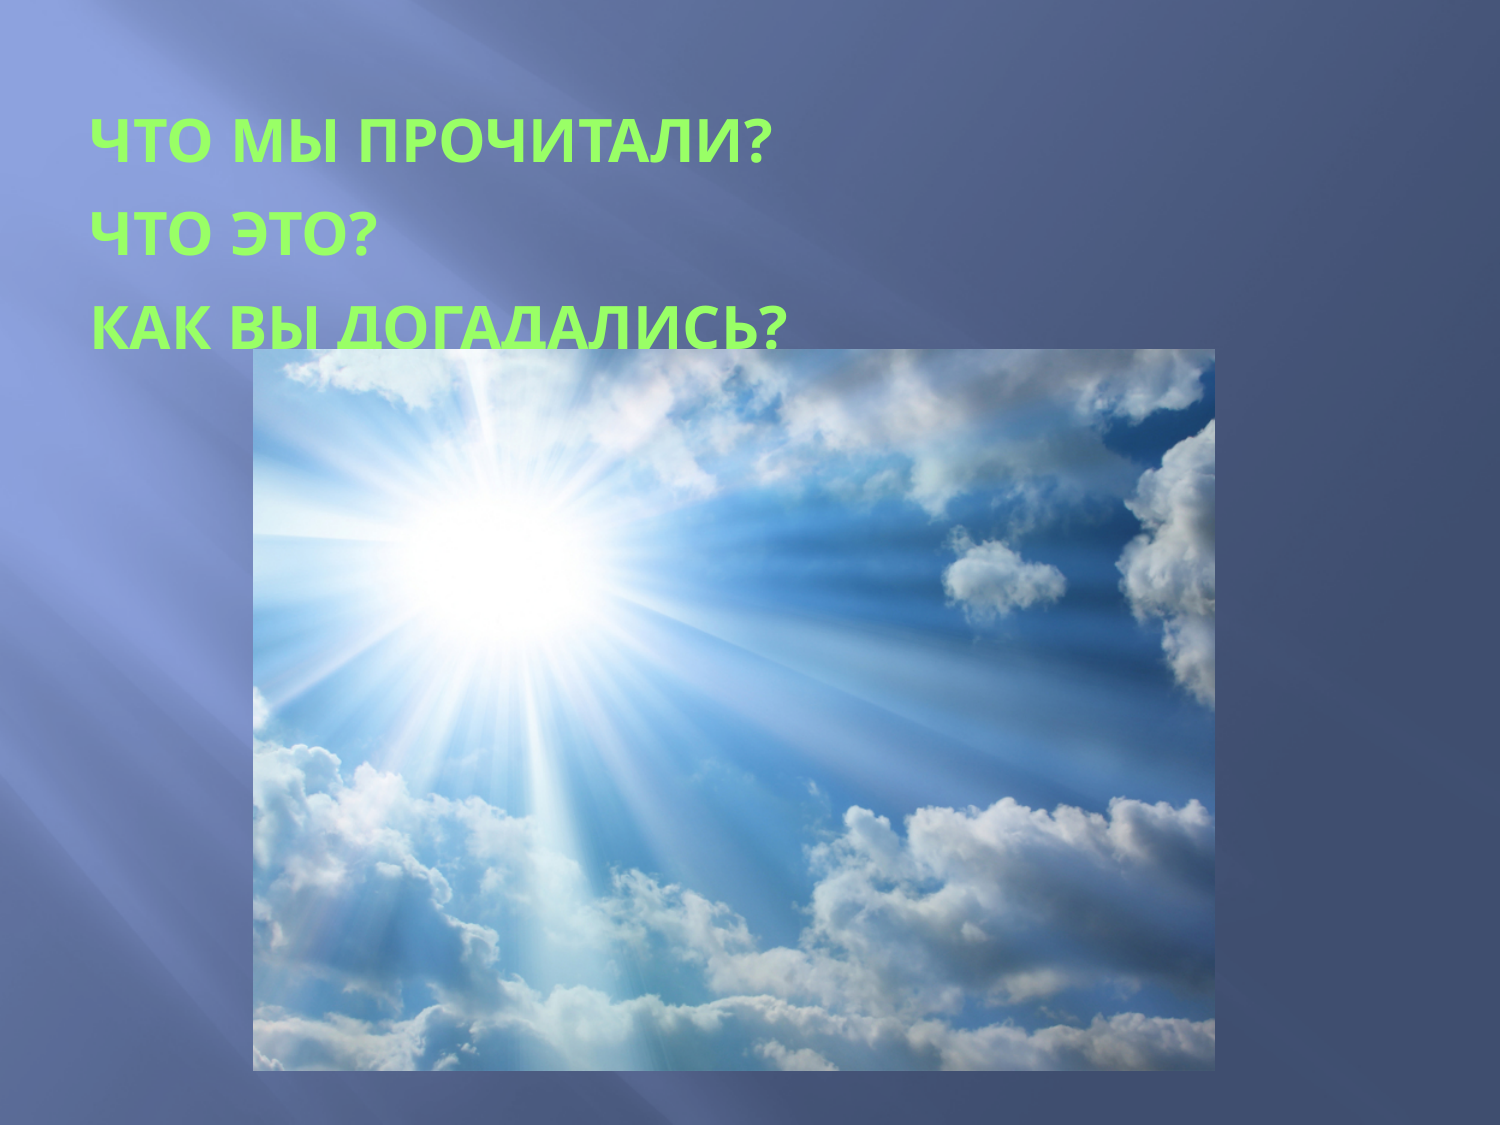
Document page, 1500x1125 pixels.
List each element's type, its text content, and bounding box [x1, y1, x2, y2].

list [253, 349, 1215, 1071]
list Что мы прочитали? Что это? Как вы догадались? [75, 90, 1400, 375]
